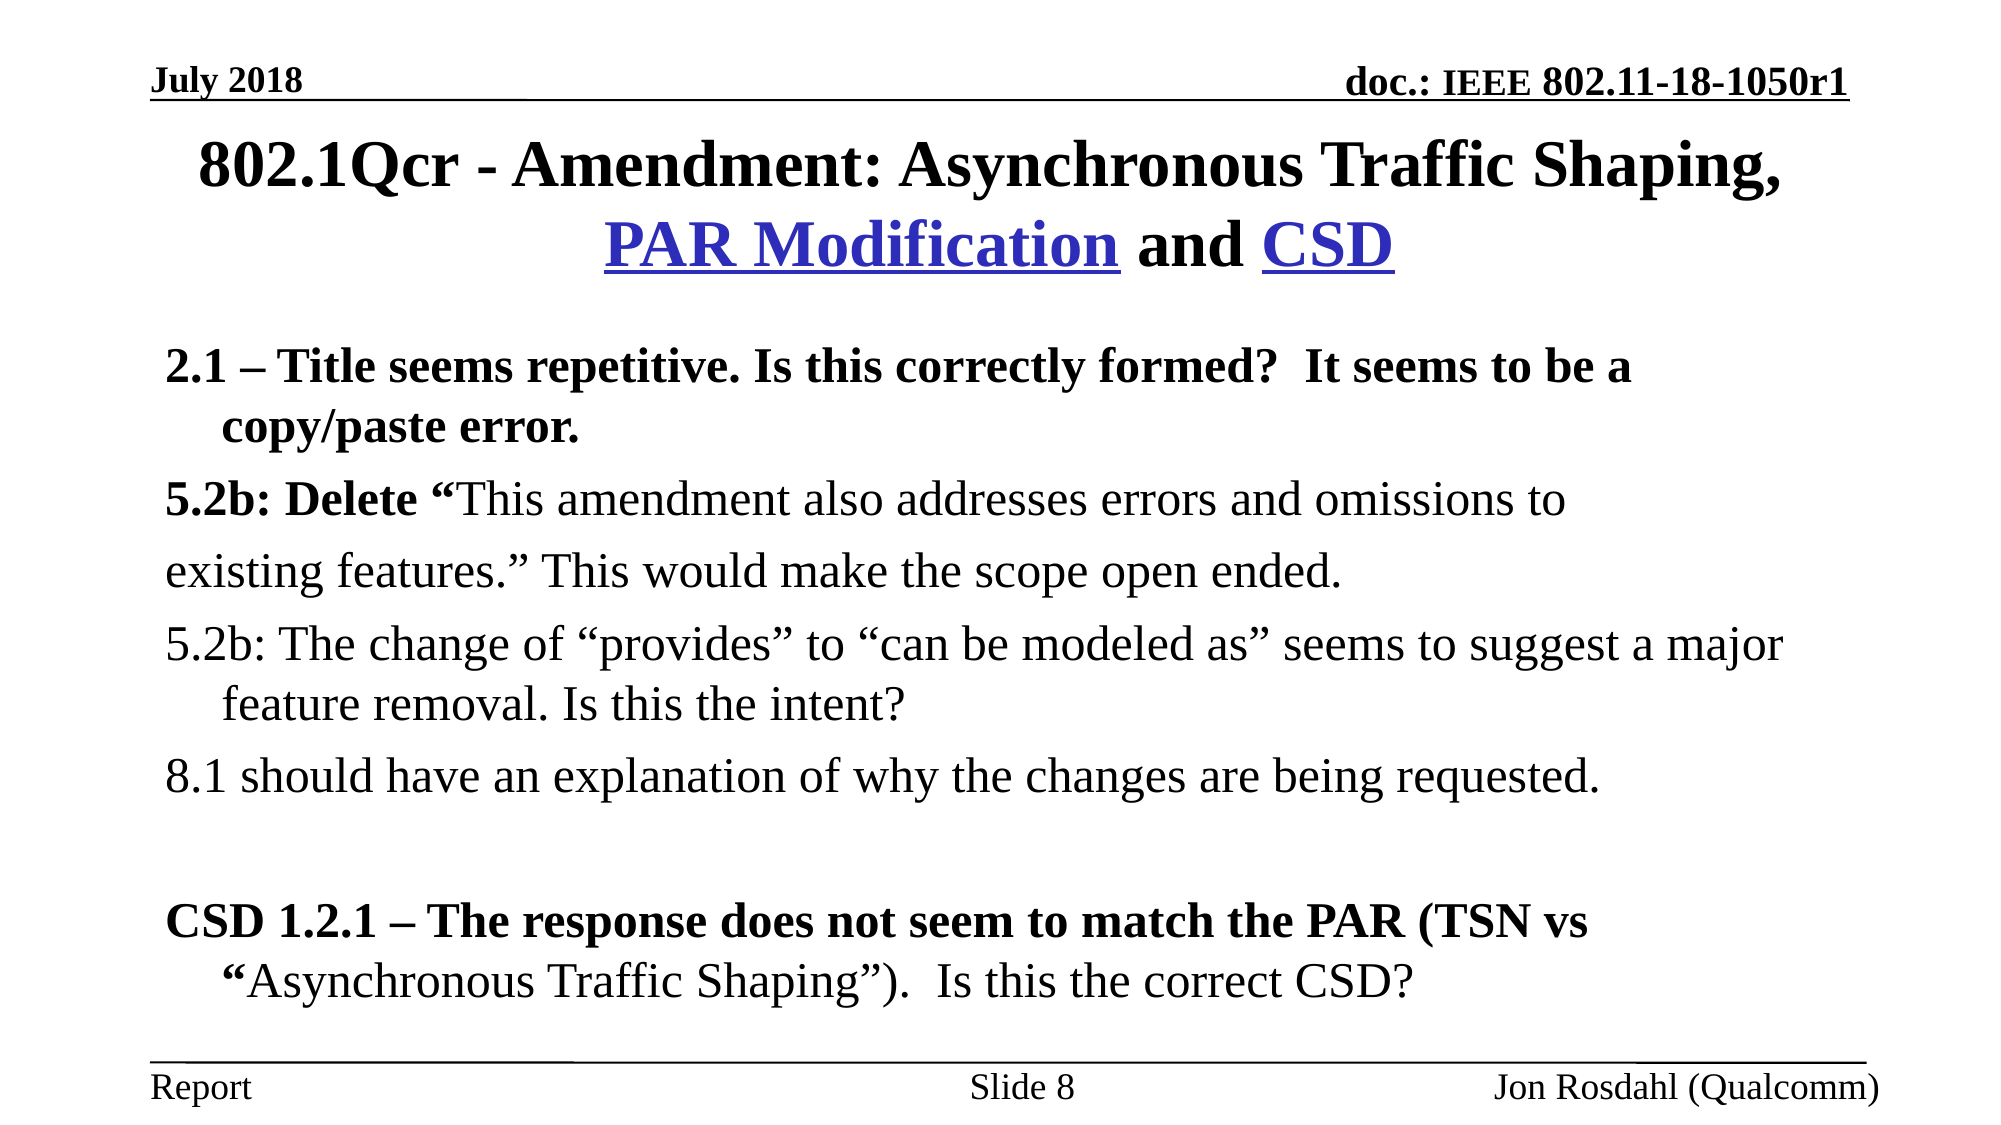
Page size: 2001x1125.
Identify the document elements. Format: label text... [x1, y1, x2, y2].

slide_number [149, 49, 431, 100]
slide_number Slide 8 [950, 1061, 1095, 1125]
list 2.1 – Title seems repetitive. Is this correctly formed? It seems to be a copy/paste error. 5.2b: Delete “This amendment also addresses errors and omissions to existing features.” This would make the scope open ended. 5.2b: The change of “provides” to “can be modeled as” seems to suggest a major feature removal. Is this the intent? 8.1 should have an explanation of why the changes are being requested. CSD 1.2.1 – The response does not seem to match the PAR (TSN vs “Asynchronous Traffic Shaping”). Is this the correct CSD? [149, 324, 1850, 1000]
title 802.1Qcr - Amendment: Asynchronous Traffic Shaping, PAR Modification and CSD [149, 112, 1850, 288]
footer Jon Rosdahl (Qualcomm) [1436, 1061, 1881, 1108]
